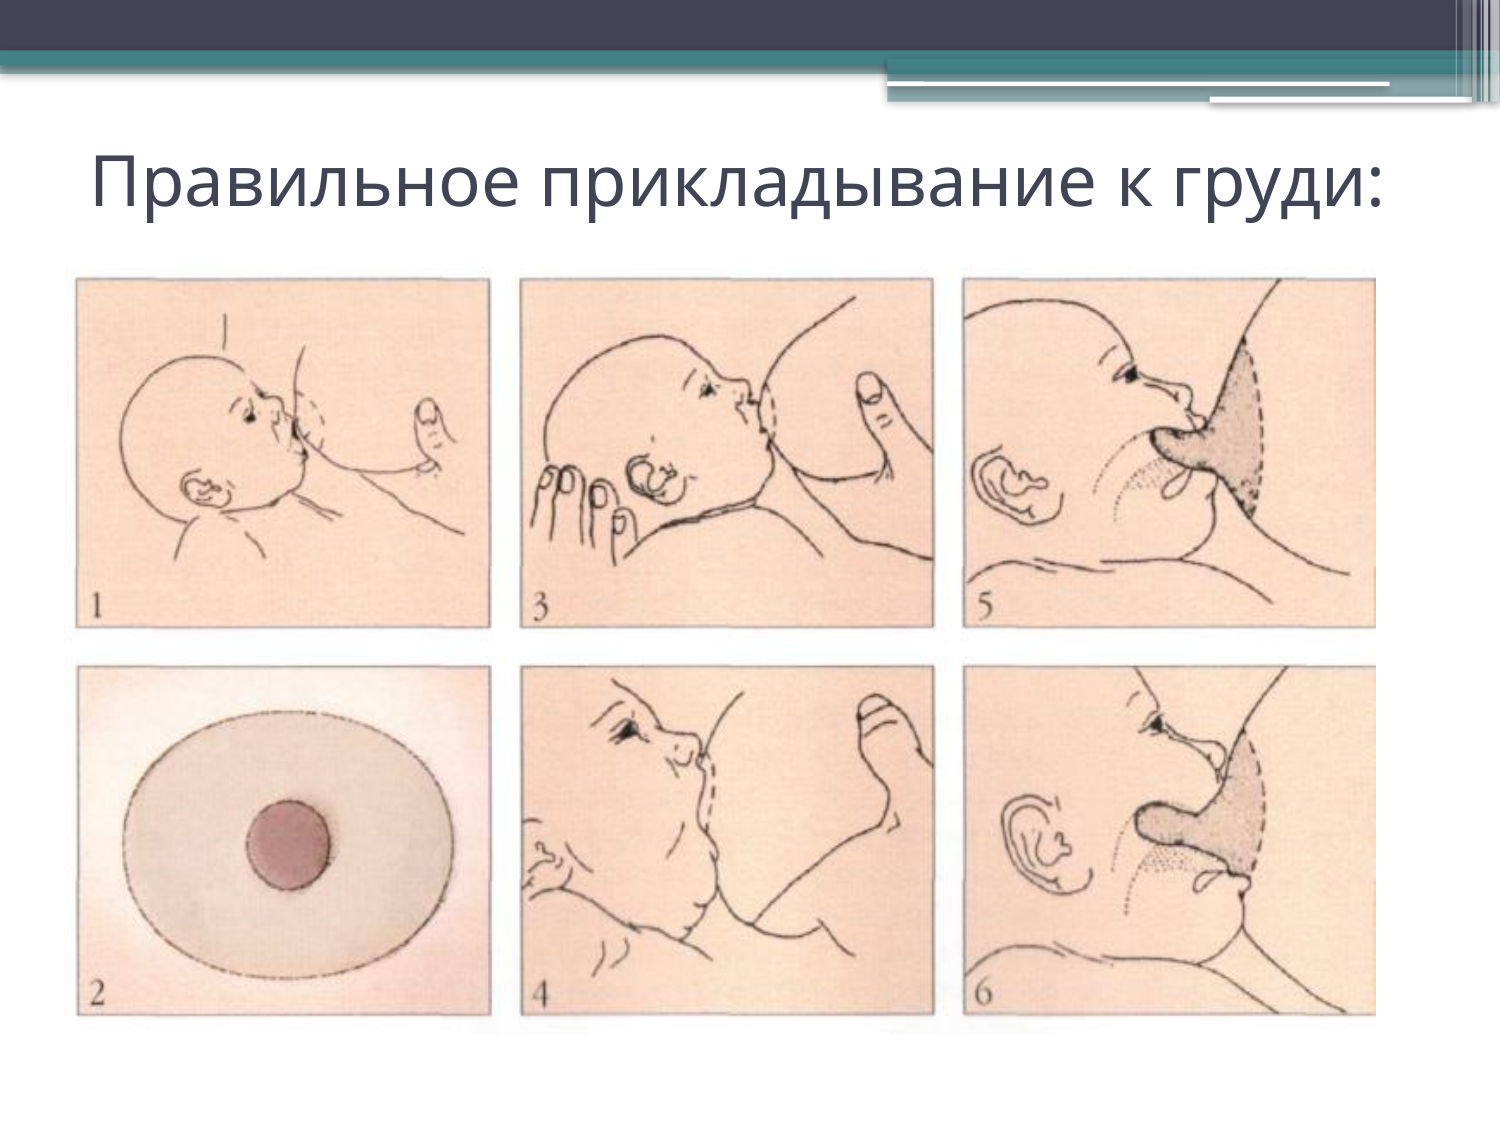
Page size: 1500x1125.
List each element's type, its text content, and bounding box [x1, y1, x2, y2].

title Правильное прикладывание к груди: [75, 90, 1425, 268]
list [64, 266, 1377, 1036]
